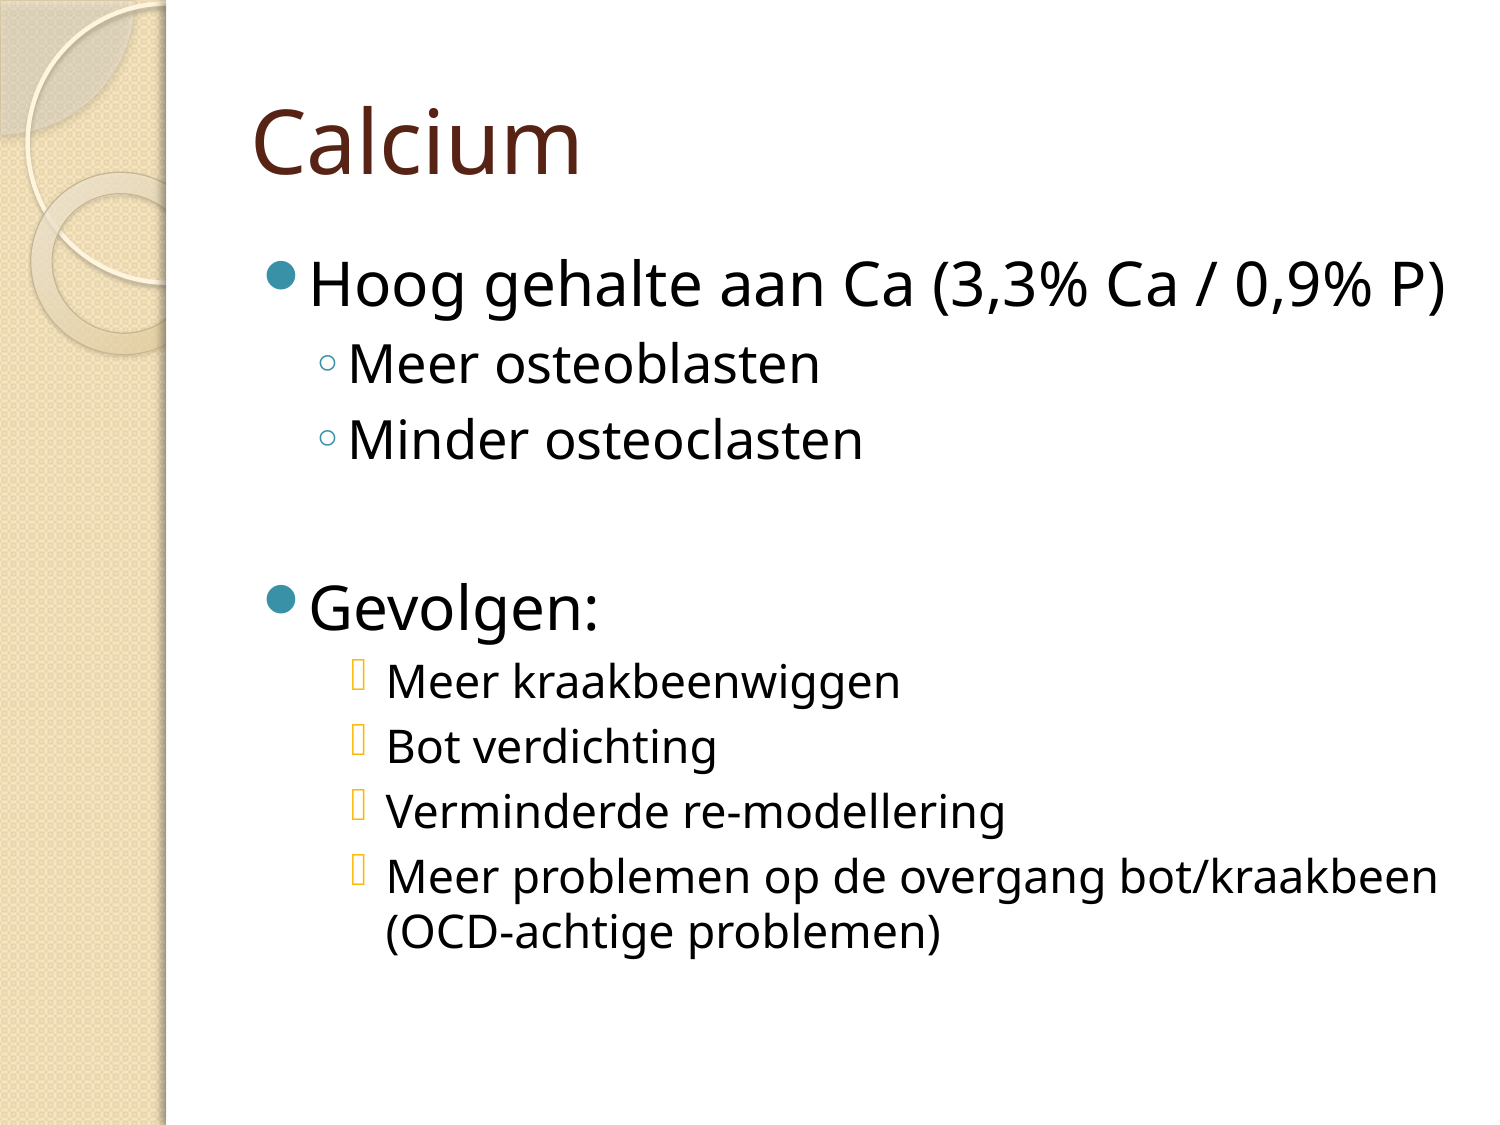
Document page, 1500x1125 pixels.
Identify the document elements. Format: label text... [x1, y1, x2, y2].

title Calcium [235, 45, 1466, 233]
list Hoog gehalte aan Ca (3,3% Ca / 0,9% P) Meer osteoblasten Minder osteoclasten Gevolgen: Meer kraakbeenwiggen Bot verdichting Verminderde re-modellering Meer problemen op de overgang bot/kraakbeen (OCD-achtige problemen) [235, 237, 1466, 1025]
